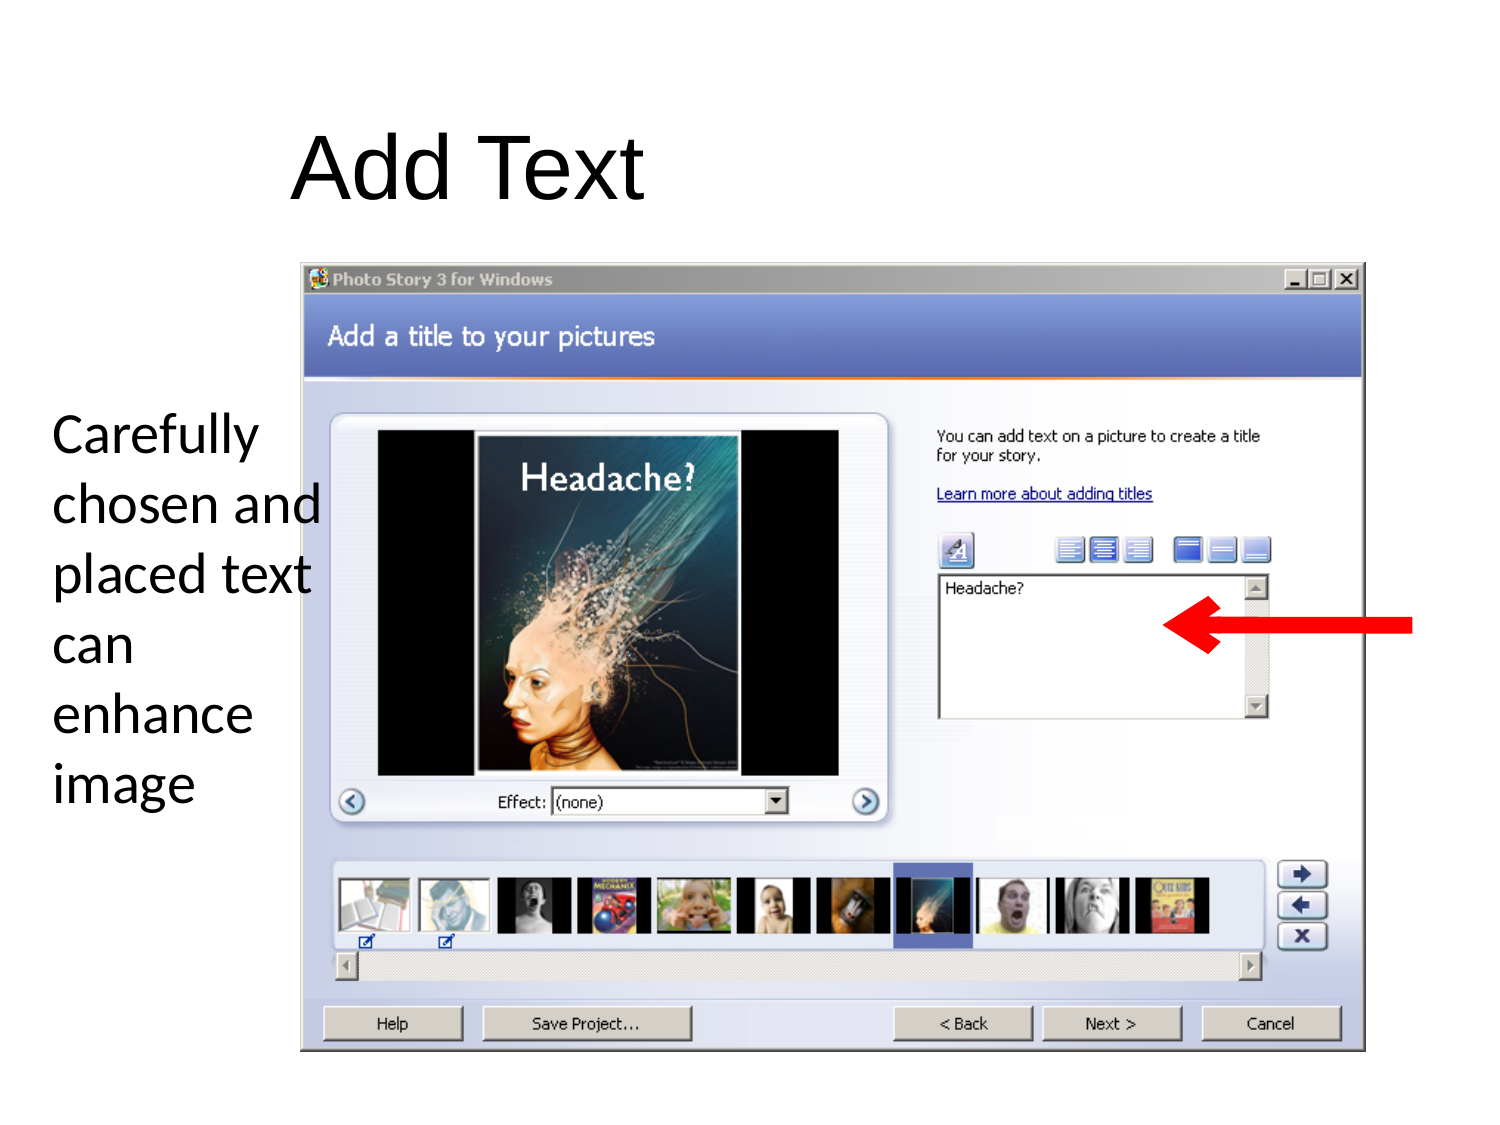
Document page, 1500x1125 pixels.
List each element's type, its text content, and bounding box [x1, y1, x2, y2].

title Add Text [275, 99, 1438, 250]
picture [299, 262, 1366, 1053]
text_box Carefully chosen and placed text can enhance image [37, 387, 294, 823]
